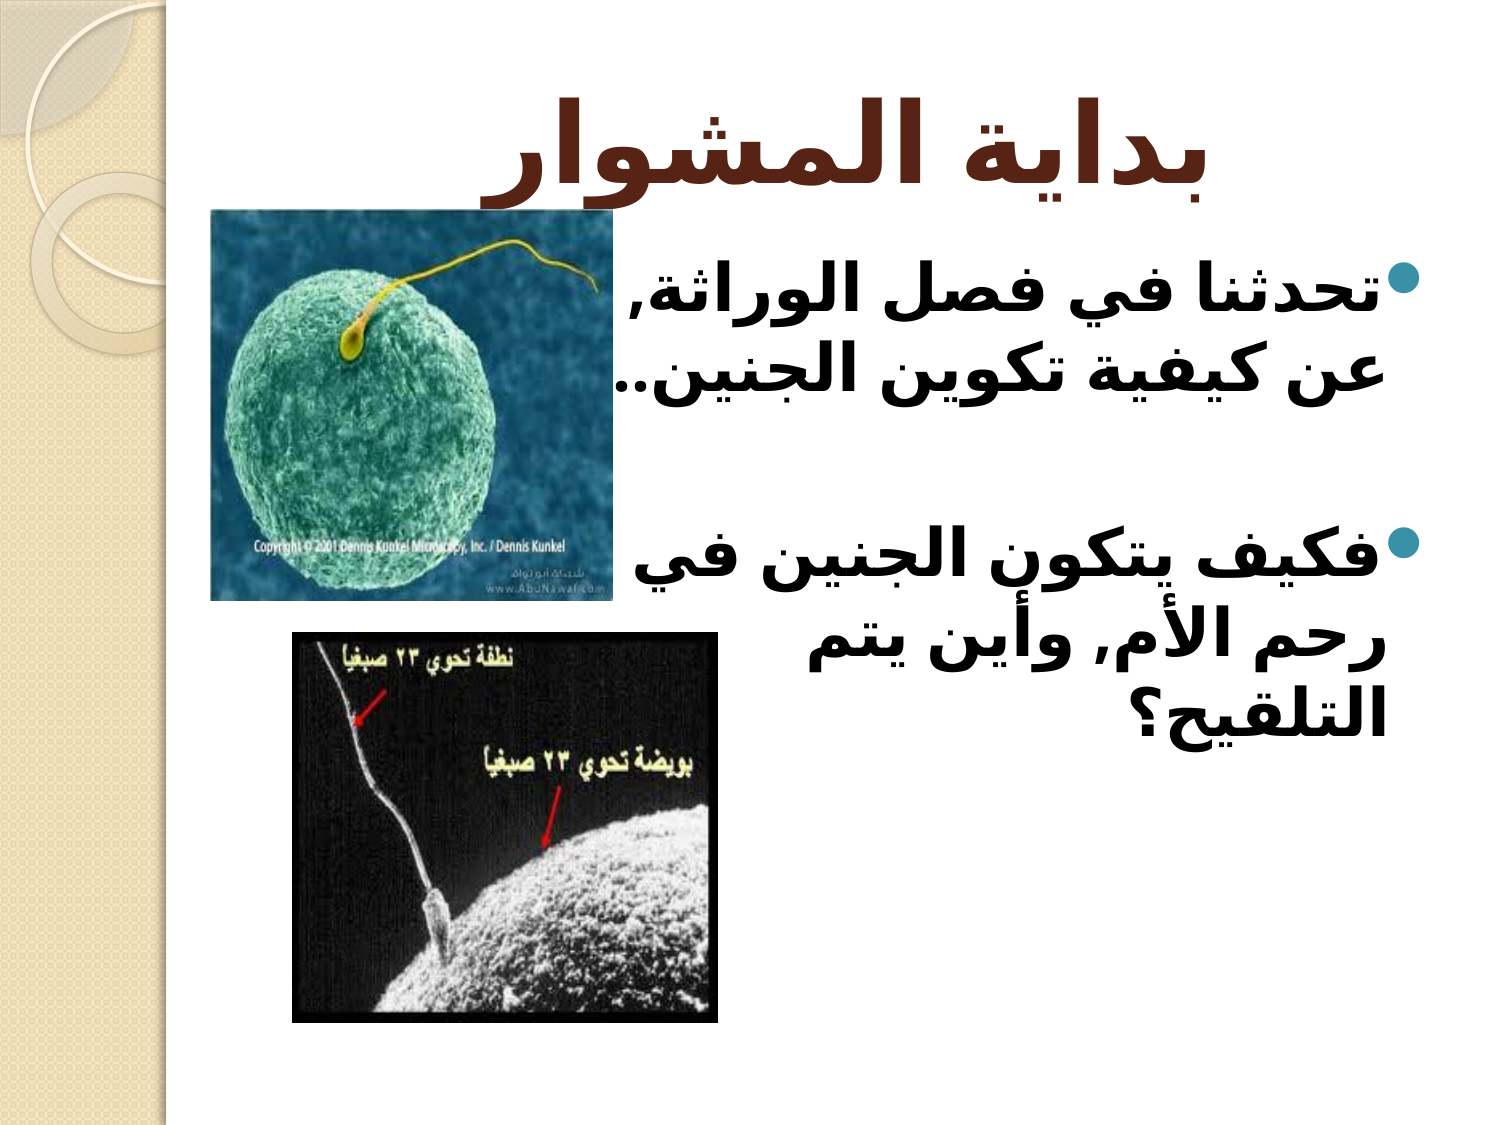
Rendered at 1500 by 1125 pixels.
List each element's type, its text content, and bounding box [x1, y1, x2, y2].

title بداية المشوار [235, 45, 1466, 233]
picture [292, 632, 718, 1023]
picture [210, 209, 614, 602]
list تحدثنا في فصل الوراثة, عن كيفية تكوين الجنين.. فكيف يتكون الجنين في رحم الأم, وأين يتم التلقيح؟ [585, 237, 1466, 1025]
